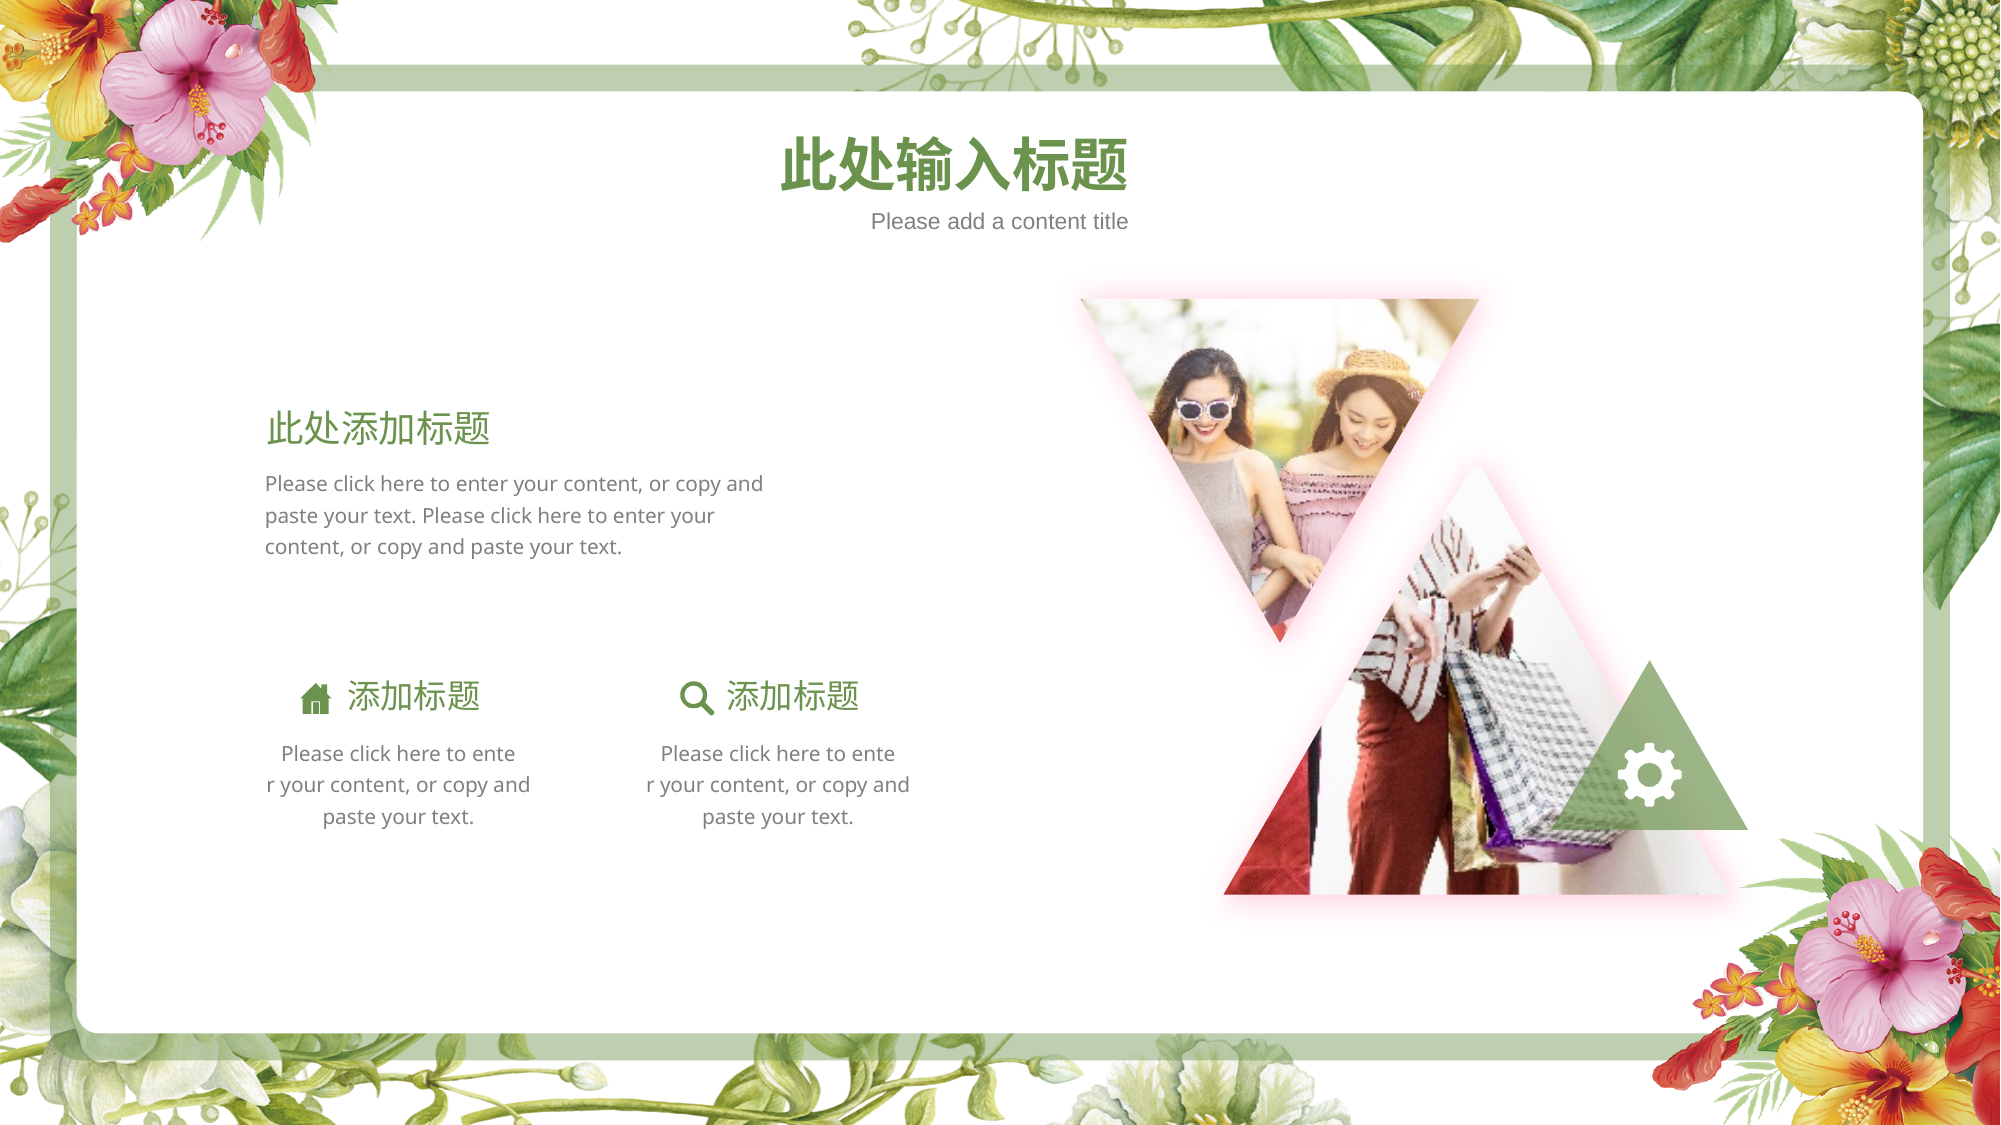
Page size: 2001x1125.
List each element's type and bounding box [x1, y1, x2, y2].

text_box [764, 120, 1236, 270]
text_box [680, 672, 876, 725]
text_box [250, 402, 798, 565]
text_box [49, 64, 1950, 1061]
picture [797, 0, 2000, 640]
picture [0, 361, 1413, 1125]
text_box [300, 672, 497, 725]
picture [0, 0, 346, 254]
picture [1080, 298, 2000, 1125]
